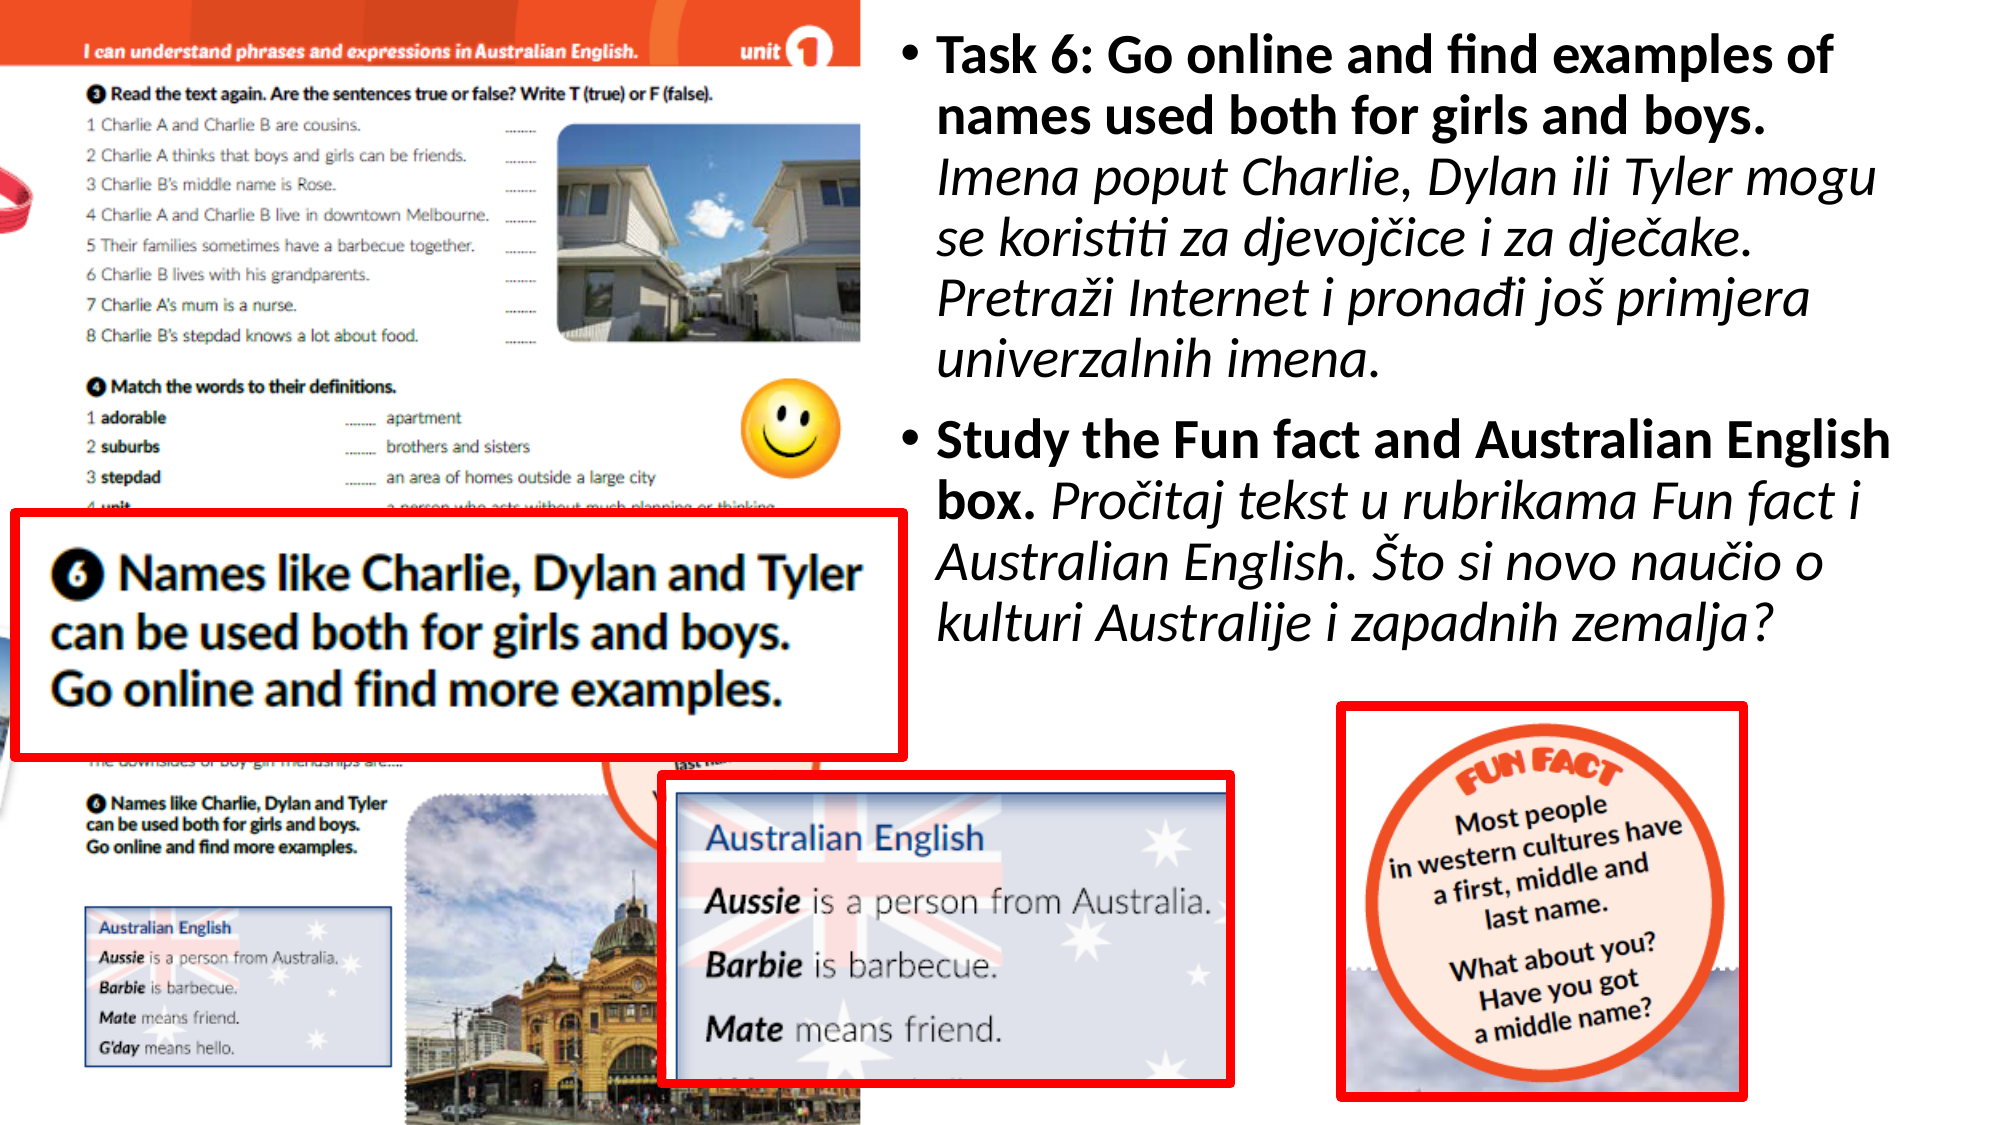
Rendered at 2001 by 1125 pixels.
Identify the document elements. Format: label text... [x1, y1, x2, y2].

picture [1345, 710, 1739, 1093]
list Task 6: Go online and find examples of names used both for girls and boys. Imena poput Charlie, Dylan ili Tyler mogu se koristiti za djevojčice i za dječake. Pretraži Internet i pronađi još primjera univerzalnih imena. Study the Fun fact and Australian English box. Pročitaj tekst u rubrikama Fun fact i Australian English. Što si novo naučio o kulturi Australije i zapadnih zemalja? [885, 16, 1924, 711]
picture [0, 0, 1226, 1125]
